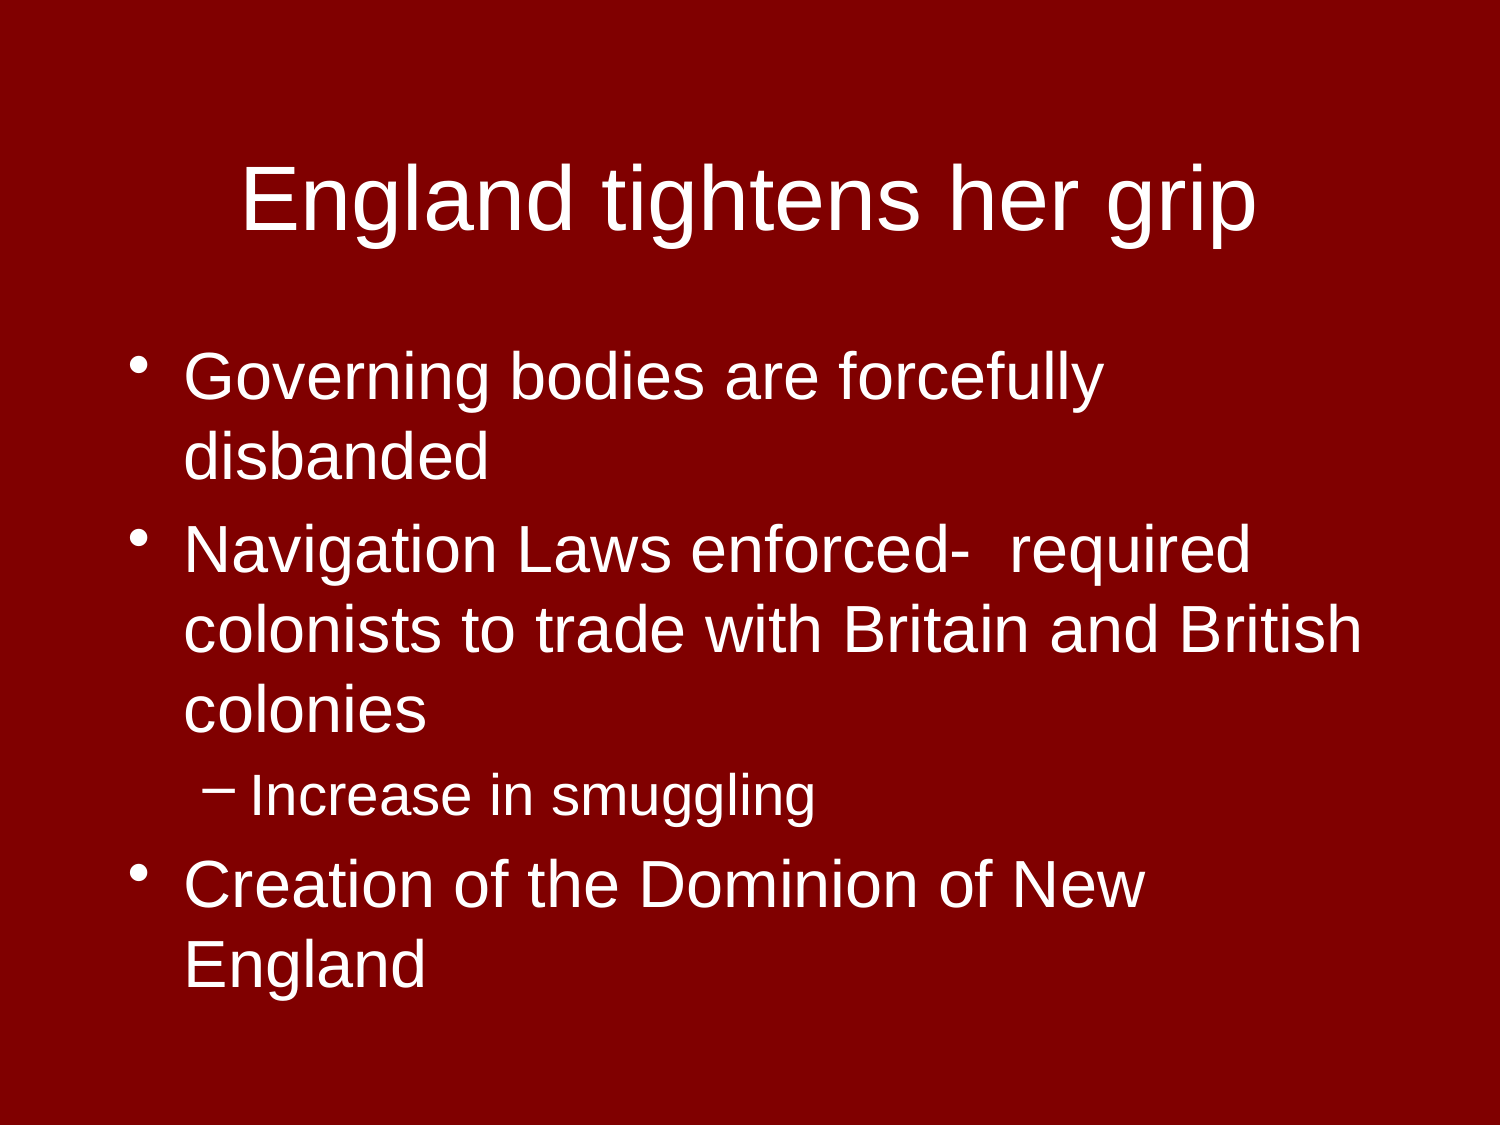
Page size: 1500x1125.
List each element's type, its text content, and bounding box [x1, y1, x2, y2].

title England tightens her grip [112, 99, 1388, 288]
list Governing bodies are forcefully disbanded Navigation Laws enforced- required colonists to trade with Britain and British colonies Increase in smuggling Creation of the Dominion of New England [112, 324, 1388, 1001]
